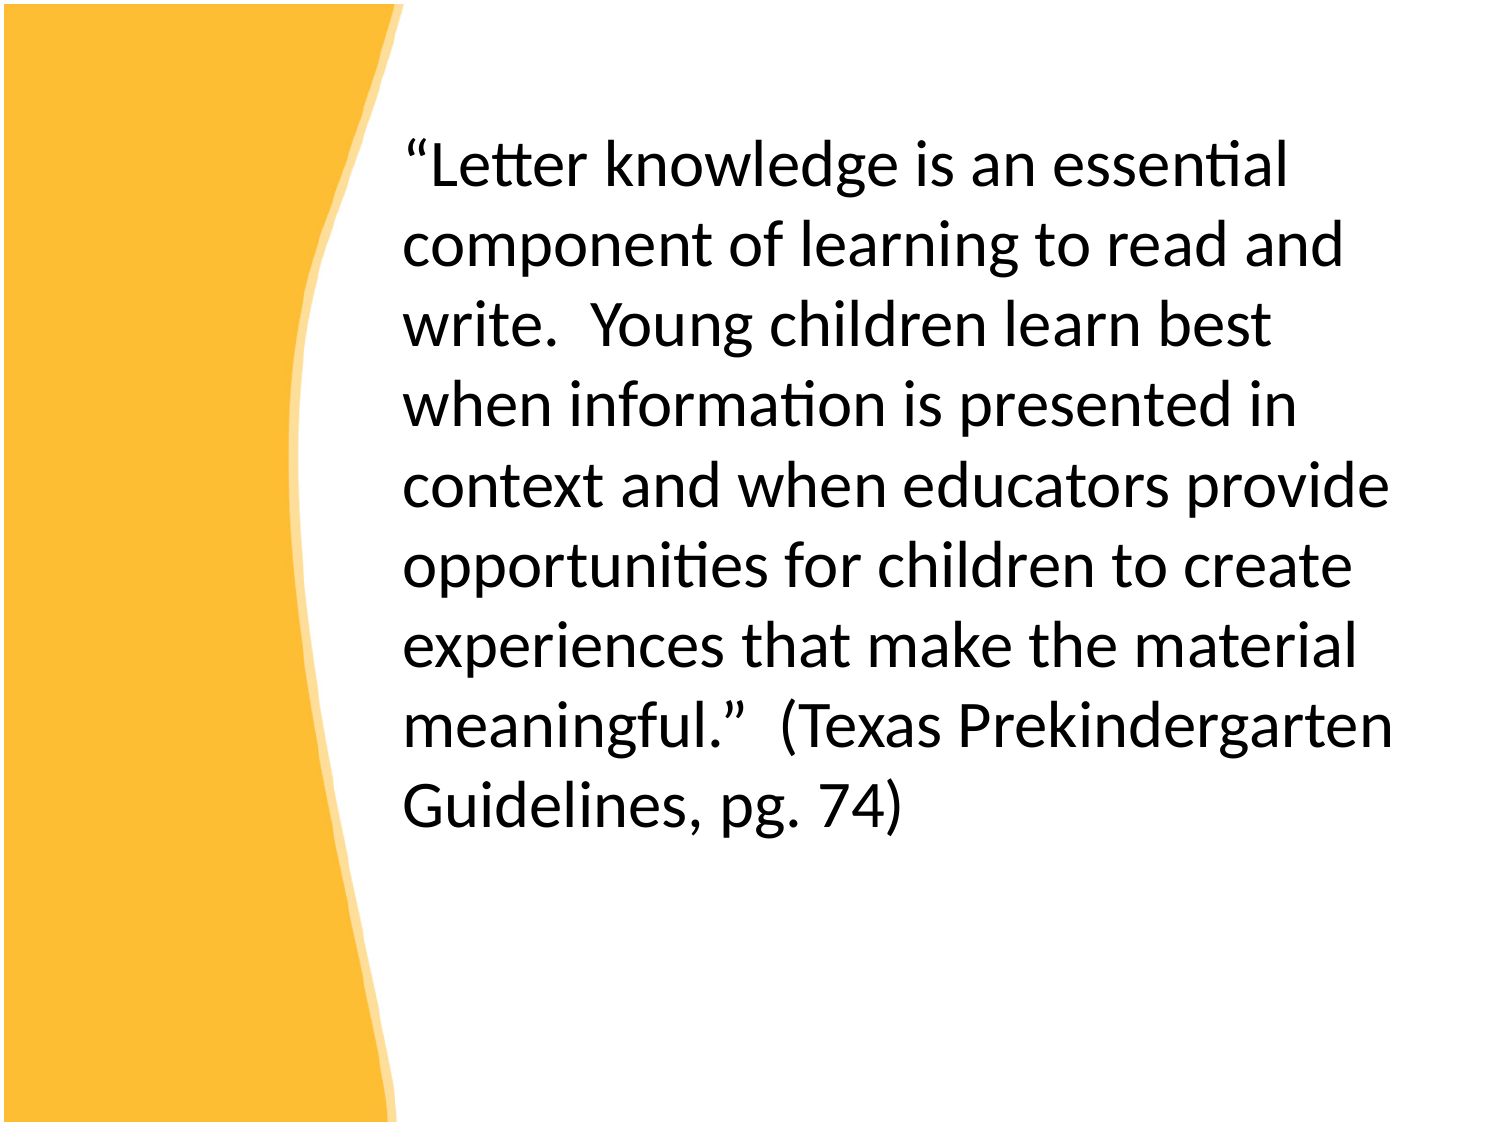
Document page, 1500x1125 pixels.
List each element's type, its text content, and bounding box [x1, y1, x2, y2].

picture [0, 0, 1500, 1125]
list “Letter knowledge is an essential component of learning to read and write. Young children learn best when information is presented in context and when educators provide opportunities for children to create experiences that make the material meaningful.” (Texas Prekindergarten Guidelines, pg. 74) [387, 112, 1415, 855]
